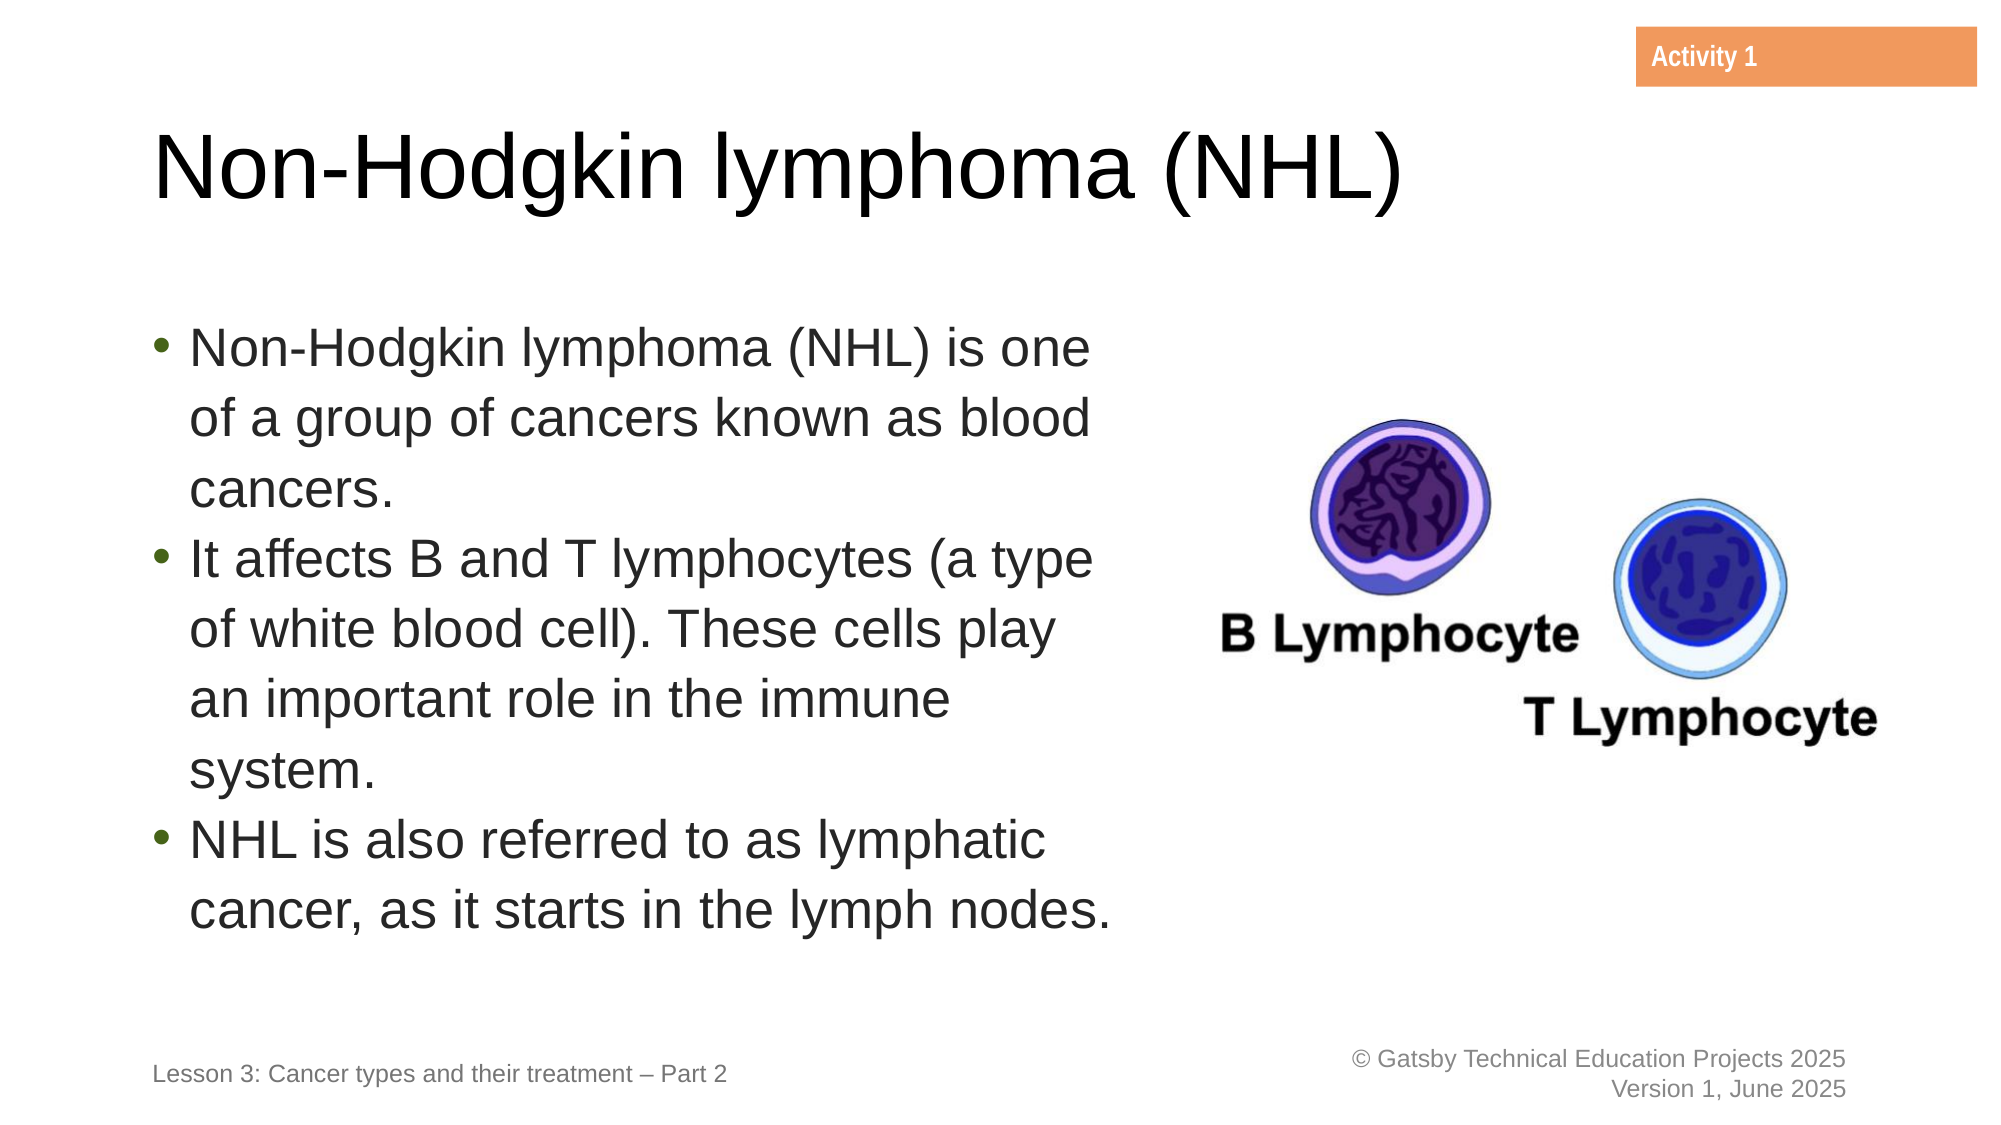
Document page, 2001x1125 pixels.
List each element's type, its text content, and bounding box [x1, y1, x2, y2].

text_box Non-Hodgkin lymphoma (NHL) is one of a group of cancers known as blood cancers. It affects B and T lymphocytes (a type of white blood cell). These cells play an important role in the immune system. NHL is also referred to as lymphatic cancer, as it starts in the lymph nodes. [137, 299, 1138, 1014]
list Activity 1 [1636, 26, 1978, 87]
title Non-Hodgkin lymphoma (NHL) [137, 59, 1863, 278]
picture [1180, 417, 1892, 780]
